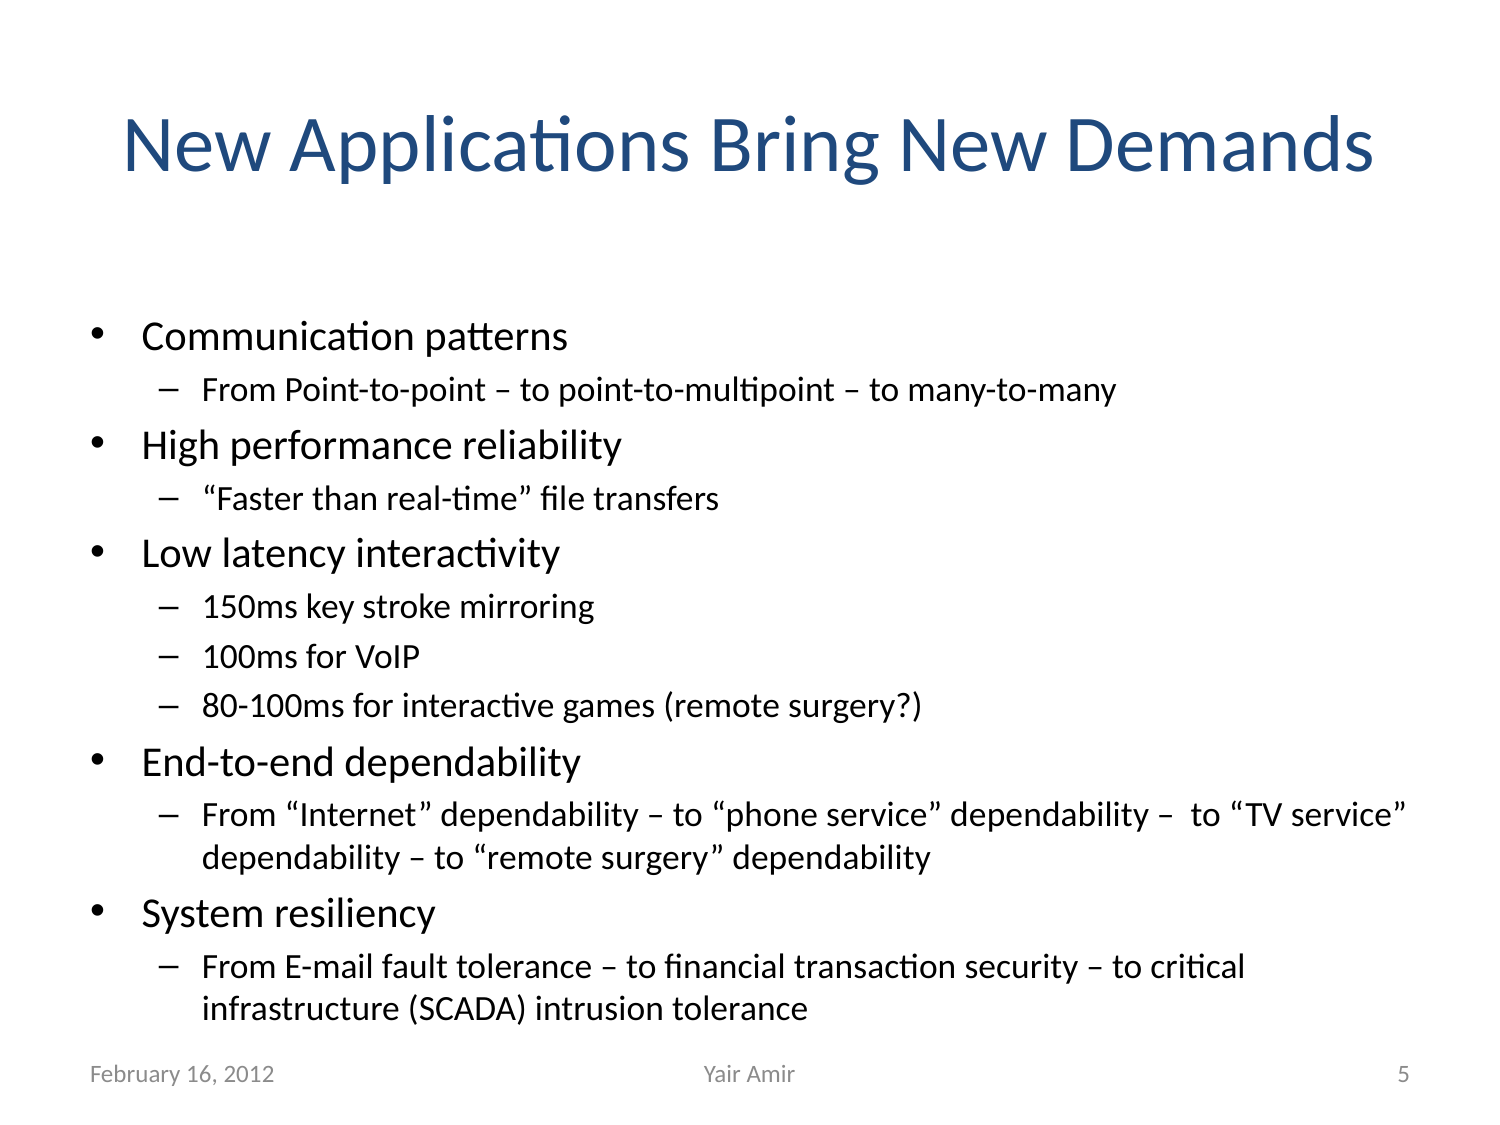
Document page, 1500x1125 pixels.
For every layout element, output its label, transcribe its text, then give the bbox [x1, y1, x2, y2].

footer Yair Amir [512, 1042, 988, 1103]
list Communication patterns From Point-to-point – to point-to-multipoint – to many-to-many High performance reliability “Faster than real-time” file transfers Low latency interactivity 150ms key stroke mirroring 100ms for VoIP 80-100ms for interactive games (remote surgery?) End-to-end dependability From “Internet” dependability – to “phone service” dependability – to “TV service” dependability – to “remote surgery” dependability System resiliency From E-mail fault tolerance – to financial transaction security – to critical infrastructure (SCADA) intrusion tolerance [75, 300, 1425, 1043]
title New Applications Bring New Demands [75, 45, 1425, 233]
slide_number 5 [1074, 1042, 1425, 1103]
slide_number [75, 1042, 425, 1103]
